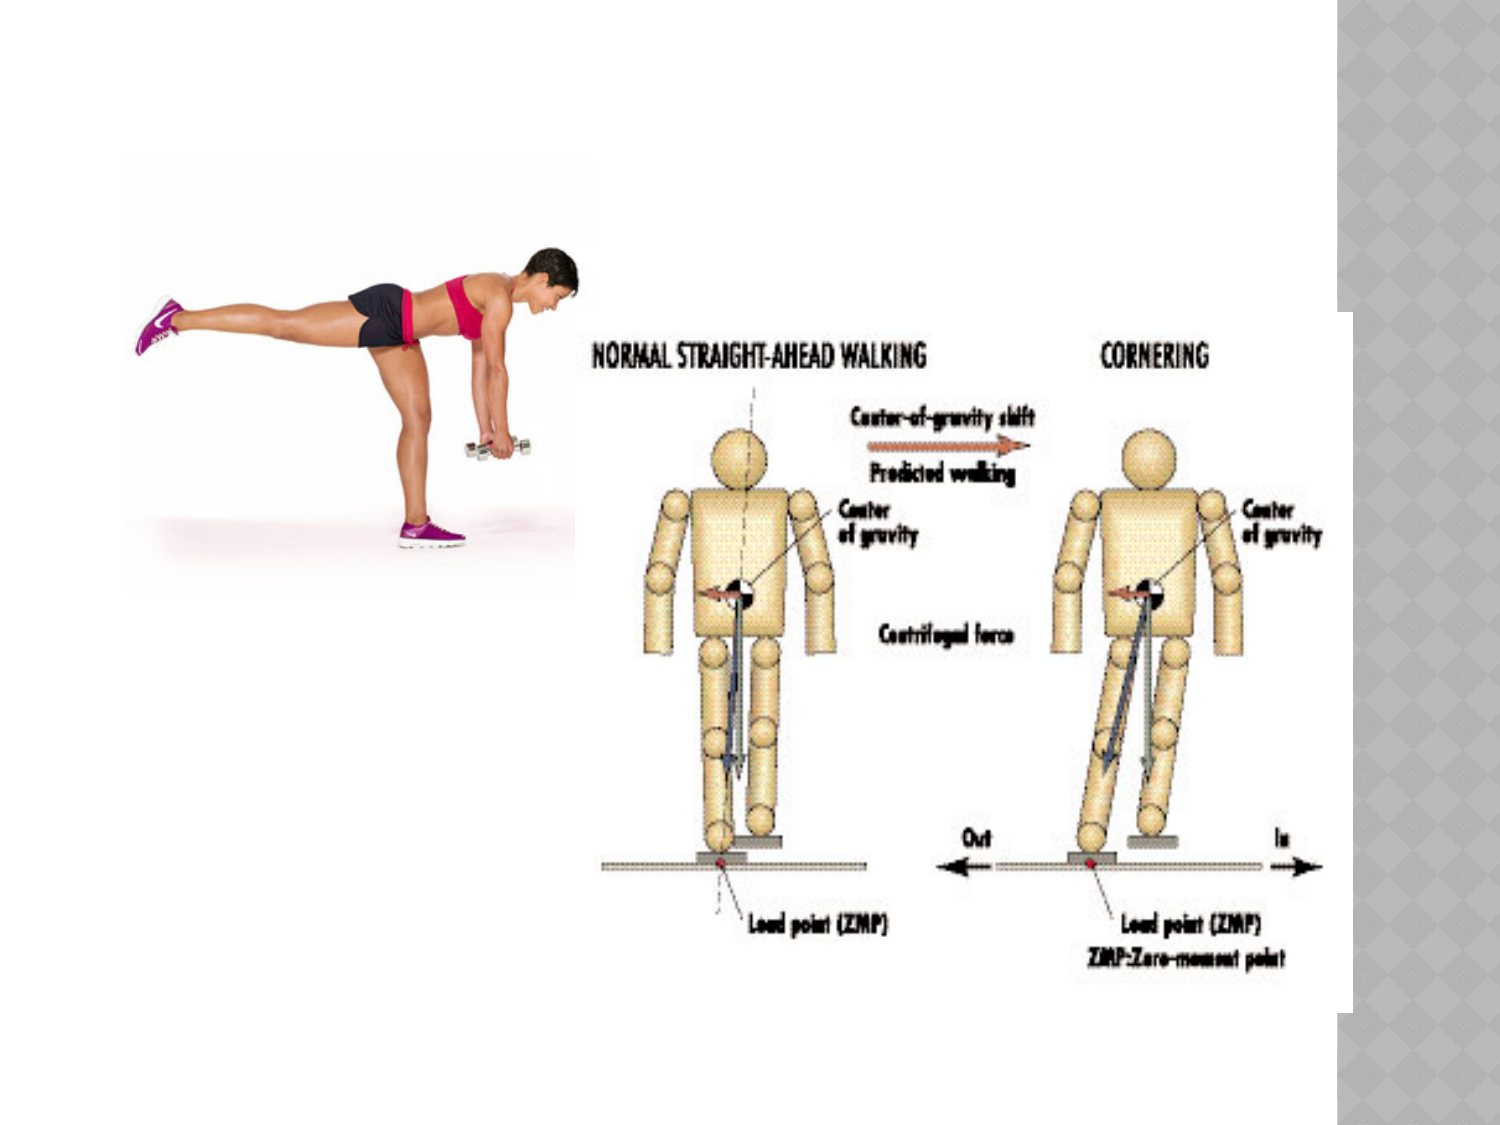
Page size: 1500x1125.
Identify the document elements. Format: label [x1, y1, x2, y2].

picture [124, 124, 1354, 1013]
